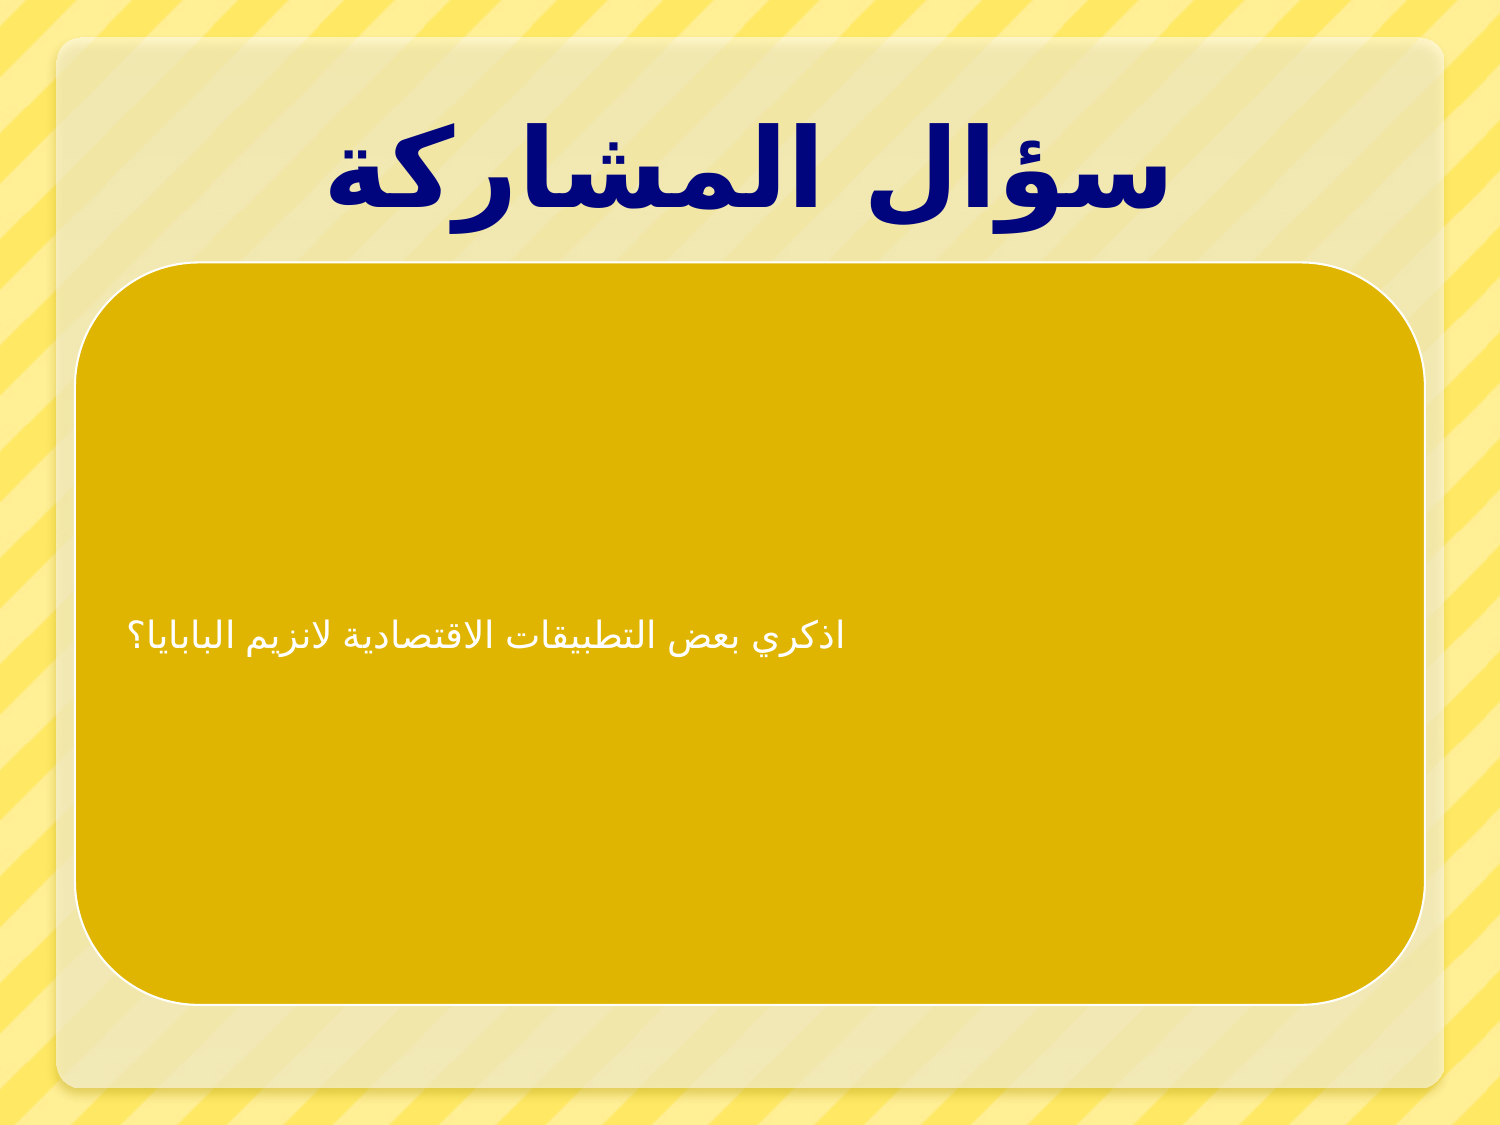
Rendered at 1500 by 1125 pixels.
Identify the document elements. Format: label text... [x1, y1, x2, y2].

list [74, 262, 1425, 1005]
title سؤال المشاركة [75, 50, 1425, 238]
